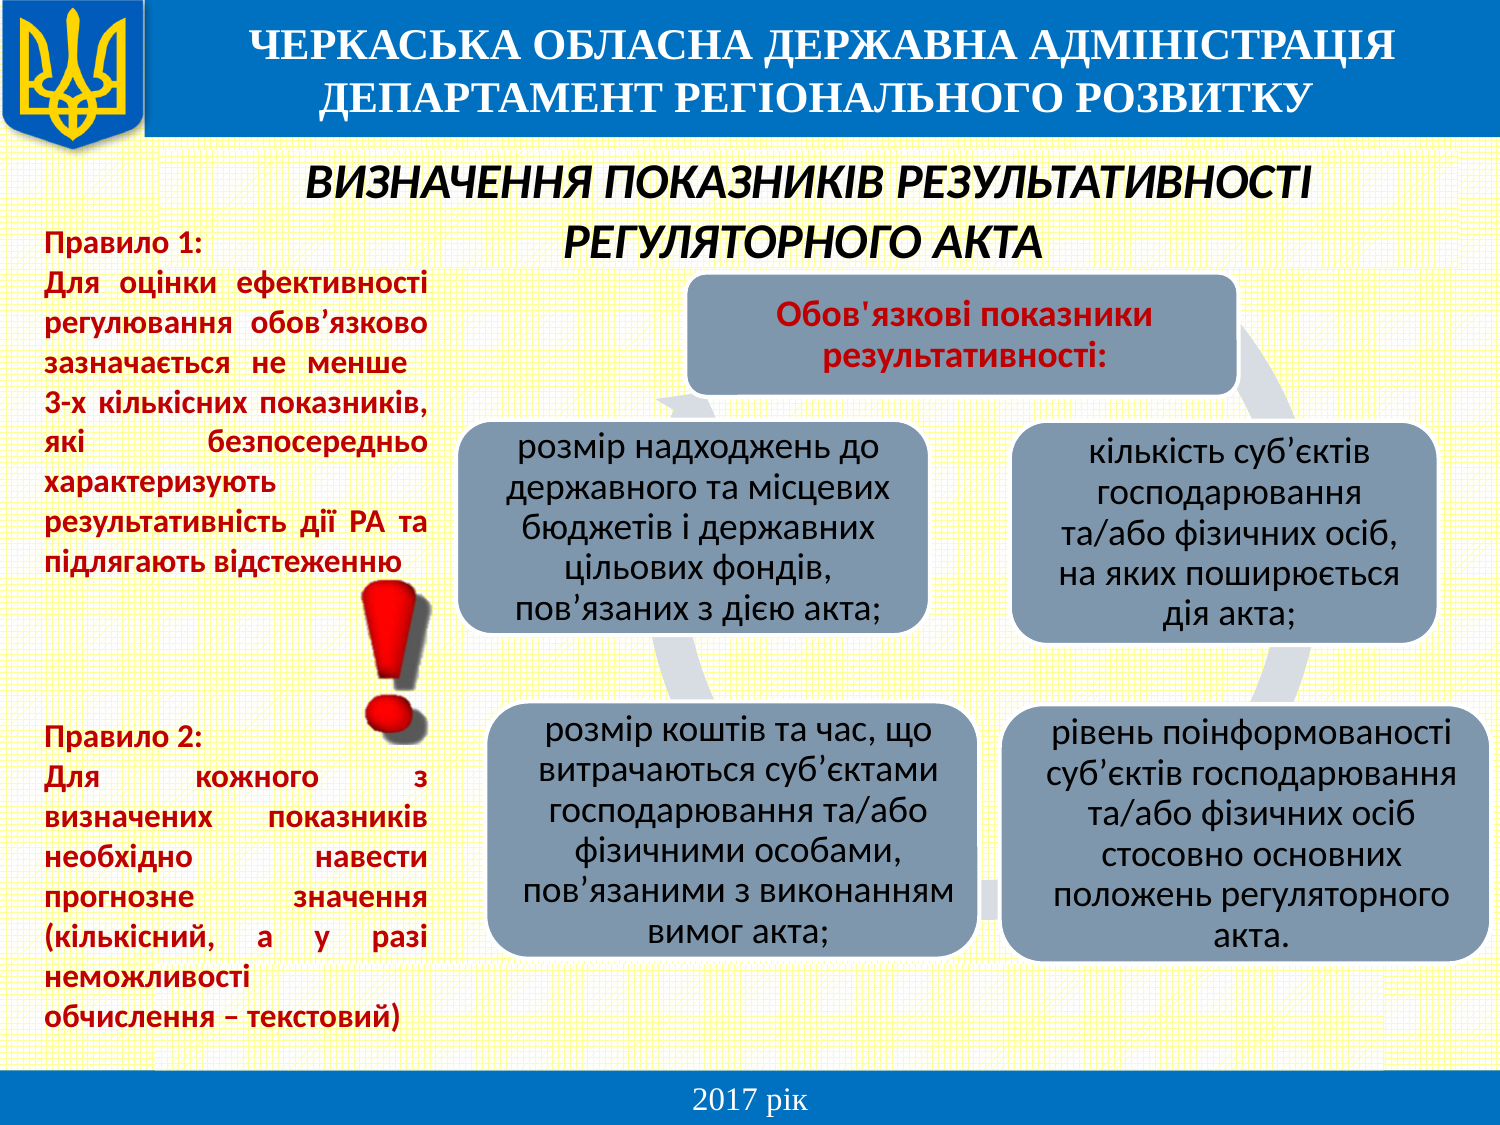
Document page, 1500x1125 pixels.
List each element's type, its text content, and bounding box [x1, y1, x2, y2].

title ЧЕРКАСЬКА ОБЛАСНА ДЕРЖАВНА АДМІНІСТРАЦІЯ ДЕПАРТАМЕНТ РЕГІОНАЛЬНОГО РОЗВИТКУ [151, 0, 1500, 138]
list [451, 256, 1492, 1025]
text_box [155, 964, 1384, 1071]
text_box ВИЗНАЧЕННЯ ПОКАЗНИКІВ РЕЗУЛЬТАТИВНОСТІ РЕГУЛЯТОРНОГО АКТА [159, 150, 1459, 268]
picture [321, 573, 455, 745]
text_box Правило 1: Для оцінки ефективності регулювання обов’язково зазначається не менше 3-х кількісних показників, які безпосередньо характеризують результативність дії РА та підлягають відстеженню Правило 2: Для кожного з визначених показників необхідно навести прогнозне значення (кількісний, а у разі неможливості обчислення – текстовий) [29, 212, 444, 1042]
list 2017 рік [0, 1070, 1500, 1125]
picture [0, 0, 145, 151]
